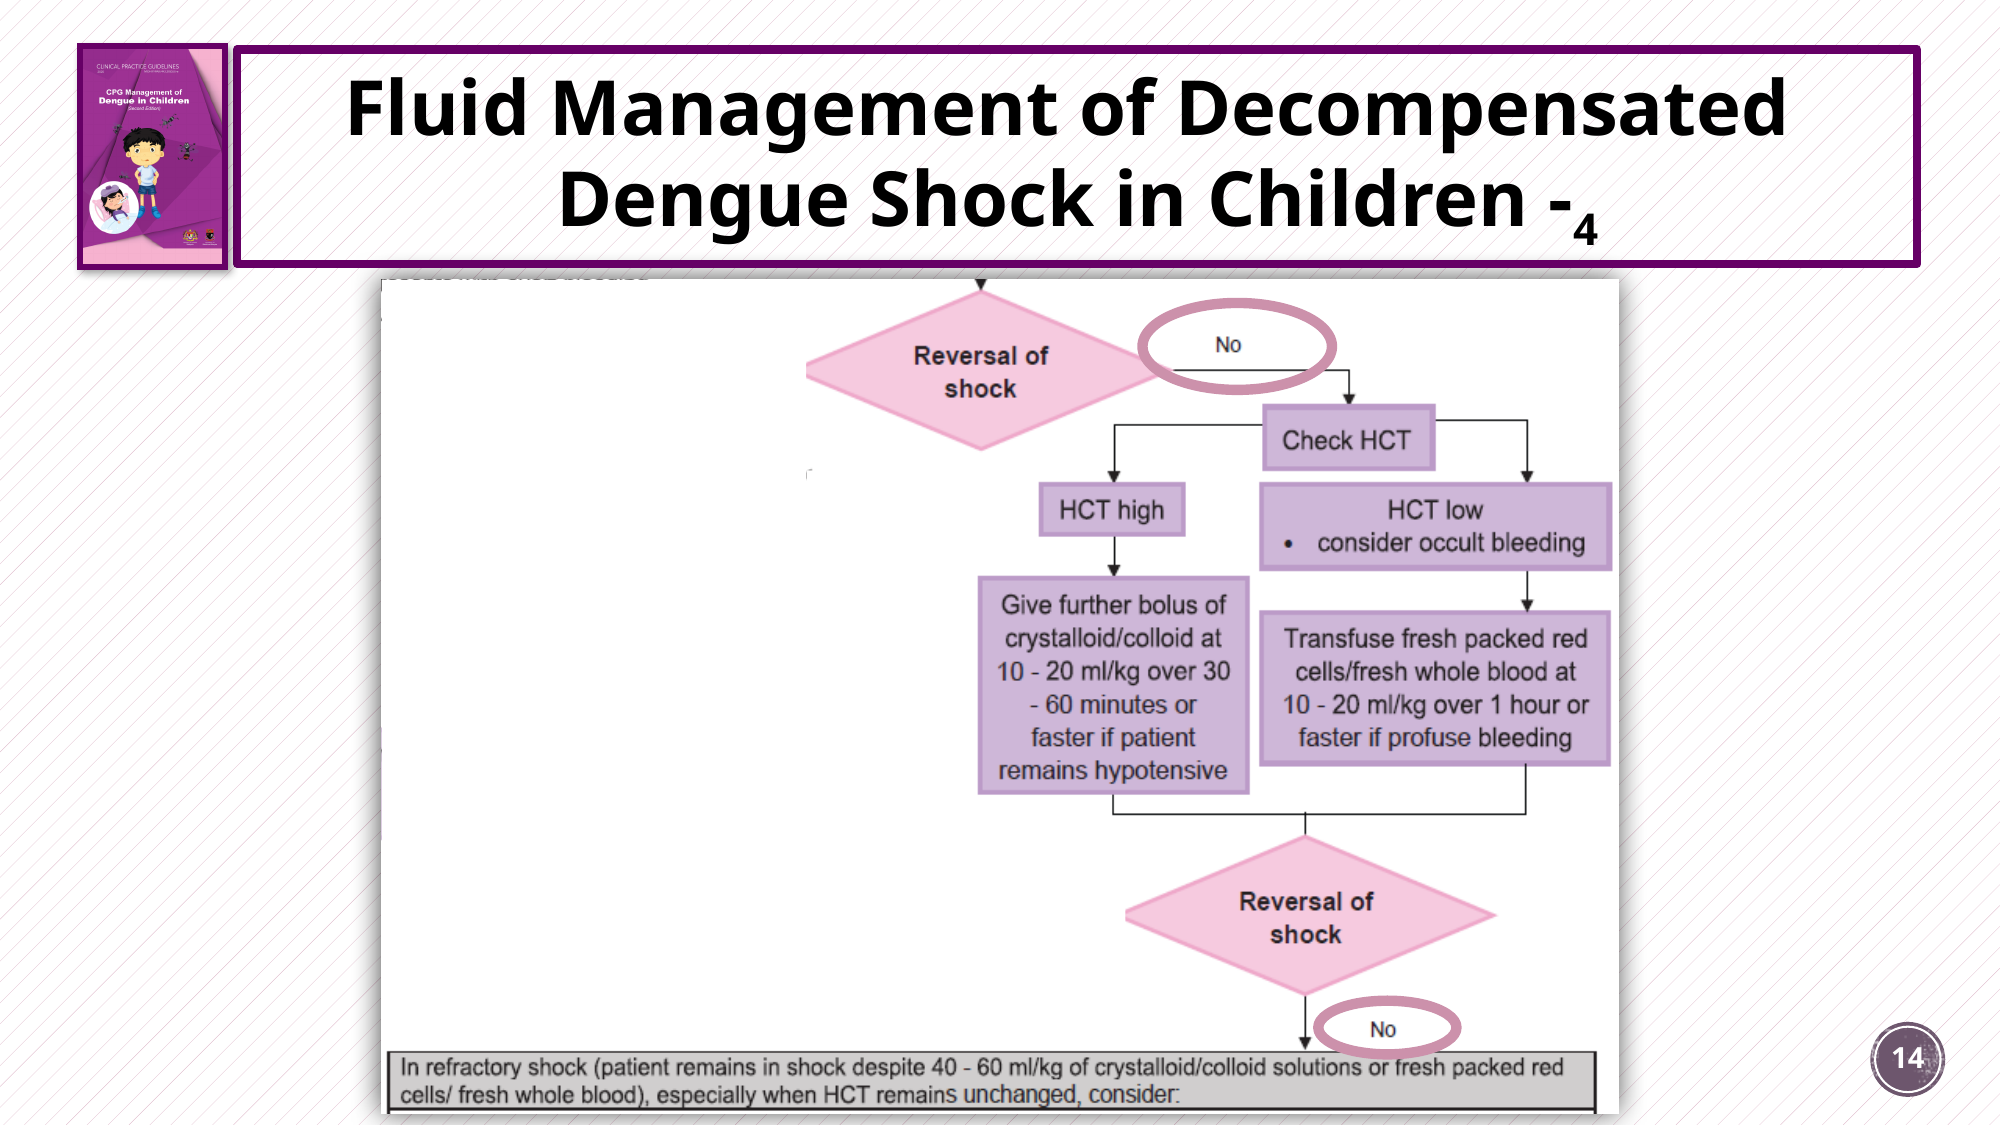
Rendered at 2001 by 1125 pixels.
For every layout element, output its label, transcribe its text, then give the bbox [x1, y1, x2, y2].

text_box Fluid Management of Decompensated Dengue Shock in Children -4 [237, 49, 1918, 264]
slide_number 14 [1855, 1028, 1961, 1089]
picture [83, 49, 222, 264]
picture [381, 279, 1619, 1114]
